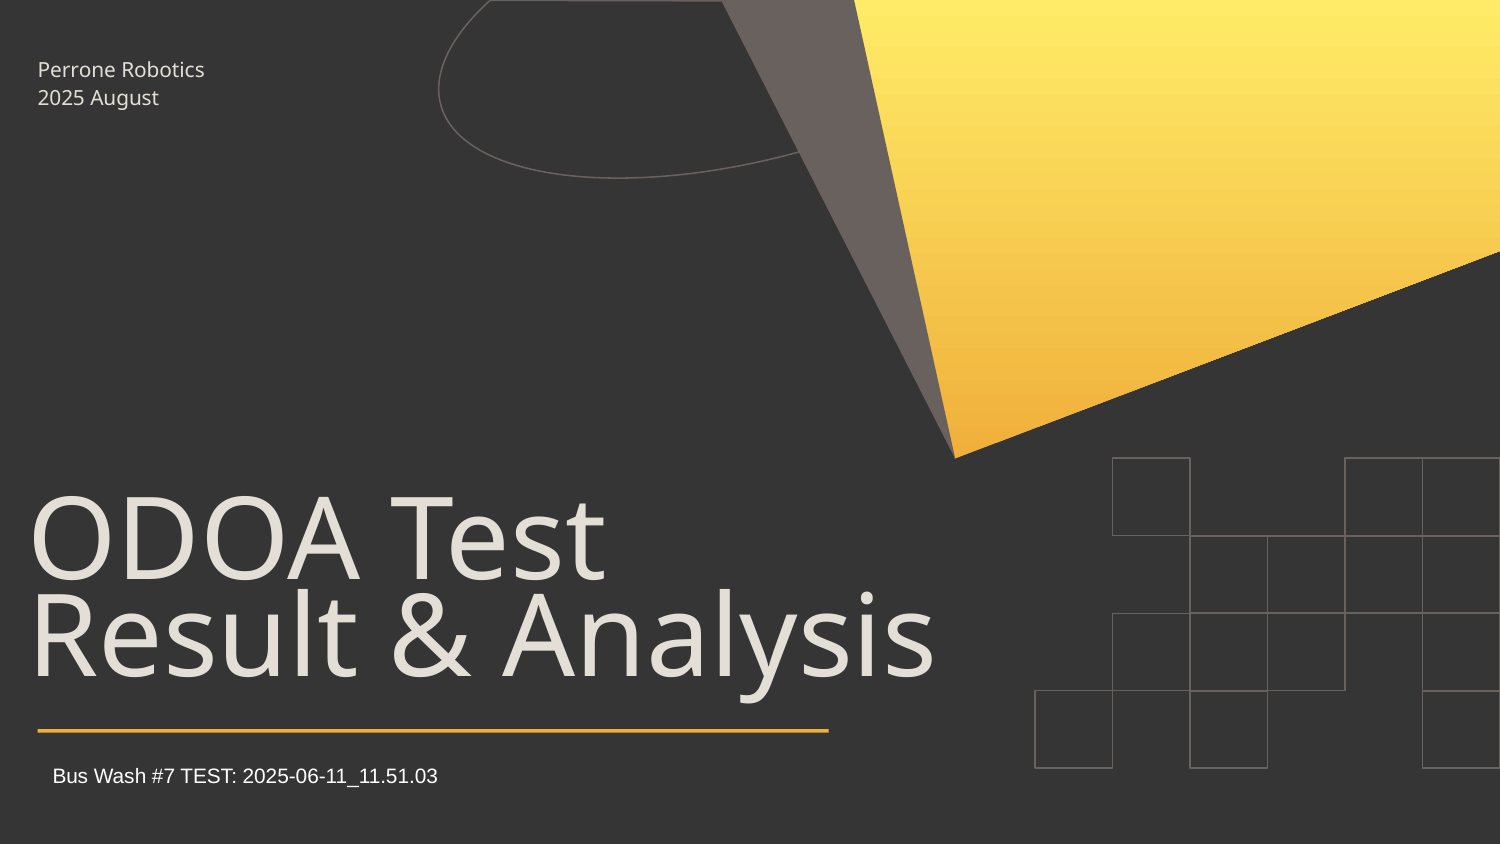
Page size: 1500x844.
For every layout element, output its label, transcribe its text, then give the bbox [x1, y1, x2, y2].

title ODOA Test Result & Analysis [12, 474, 977, 711]
subtitle Perrone Robotics 2025 August [22, 37, 378, 126]
text_box Bus Wash #7 TEST: 2025-06-11_11.51.03 [37, 750, 530, 801]
